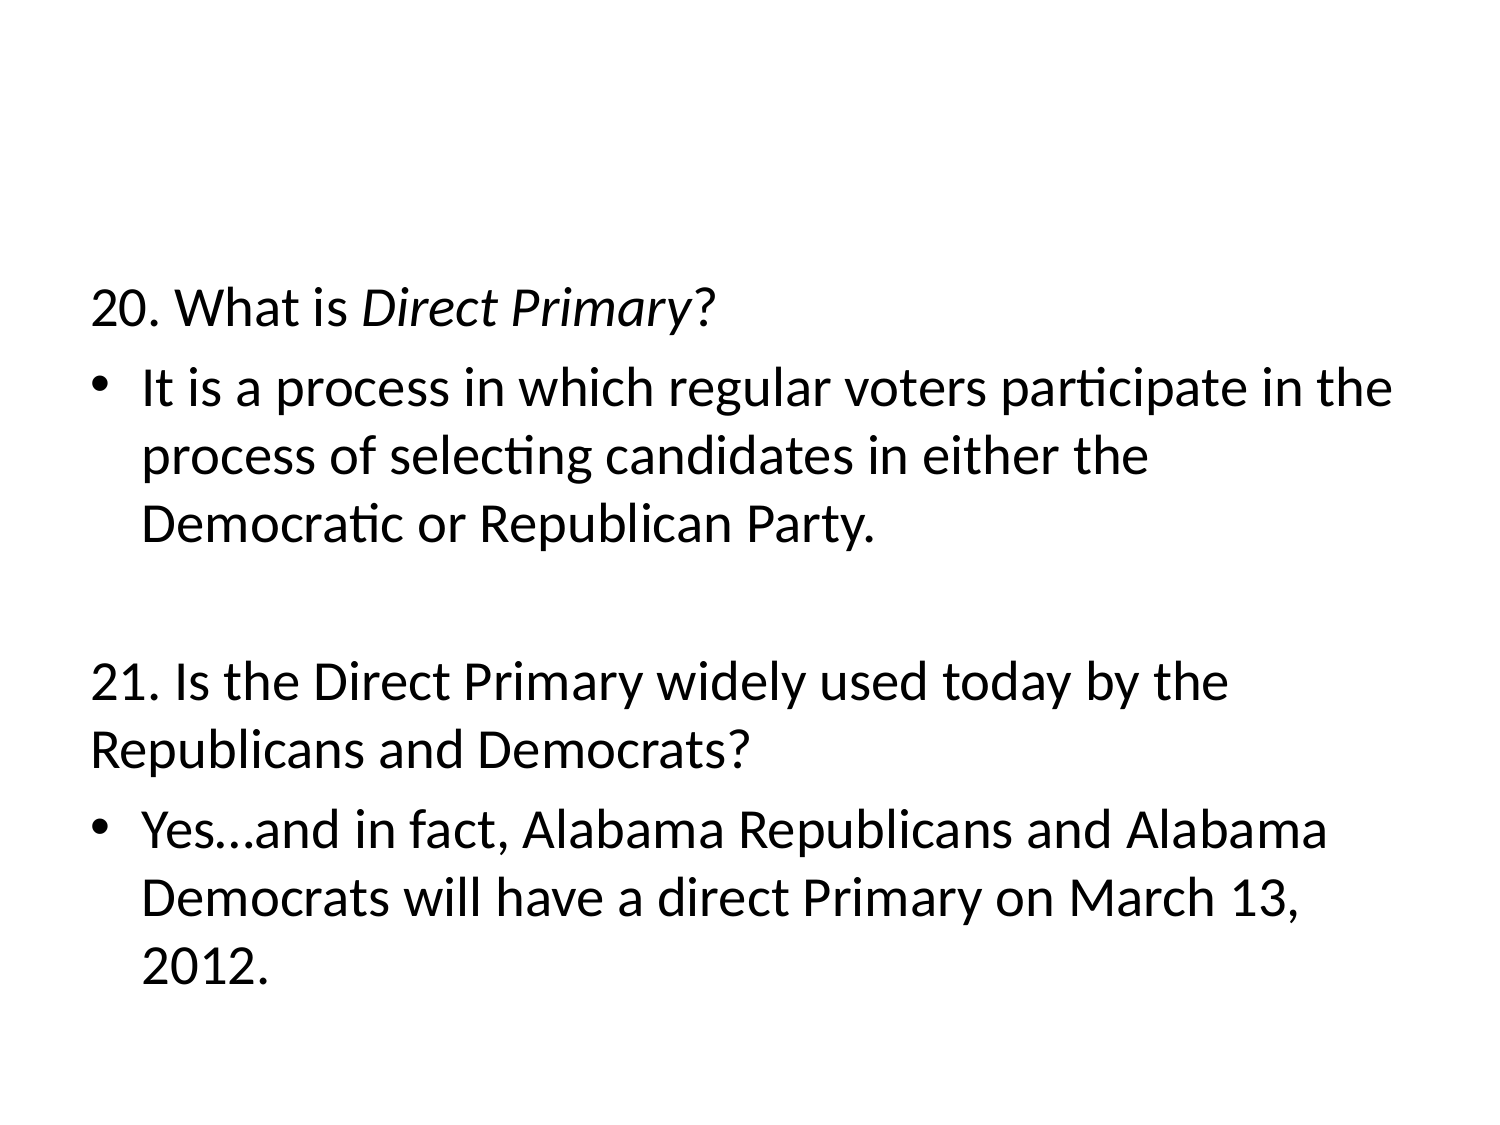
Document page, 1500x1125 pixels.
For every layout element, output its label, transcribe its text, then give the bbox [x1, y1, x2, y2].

list 20. What is Direct Primary? It is a process in which regular voters participate in the process of selecting candidates in either the Democratic or Republican Party. 21. Is the Direct Primary widely used today by the Republicans and Democrats? Yes…and in fact, Alabama Republicans and Alabama Democrats will have a direct Primary on March 13, 2012. [75, 262, 1425, 1005]
